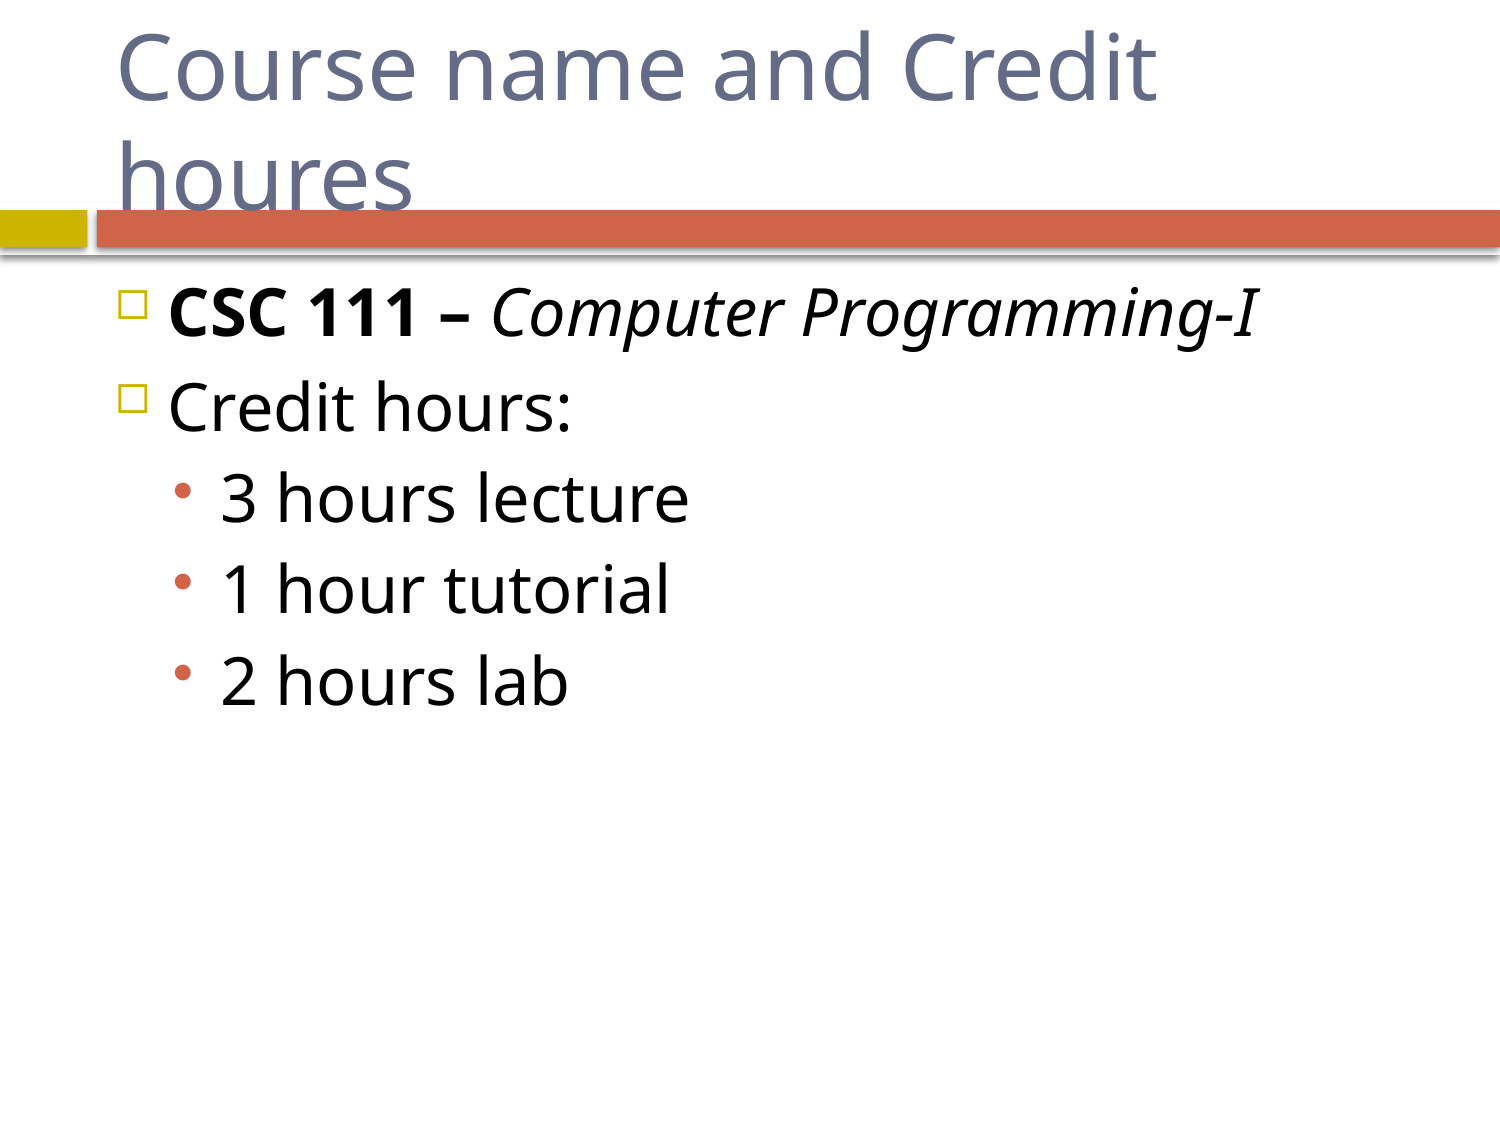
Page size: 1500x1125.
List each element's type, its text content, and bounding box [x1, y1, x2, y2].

title Course name and Credit houres [100, 37, 1438, 200]
list CSC 111 – Computer Programming-I Credit hours: 3 hours lecture 1 hour tutorial 2 hours lab [100, 262, 1438, 1000]
